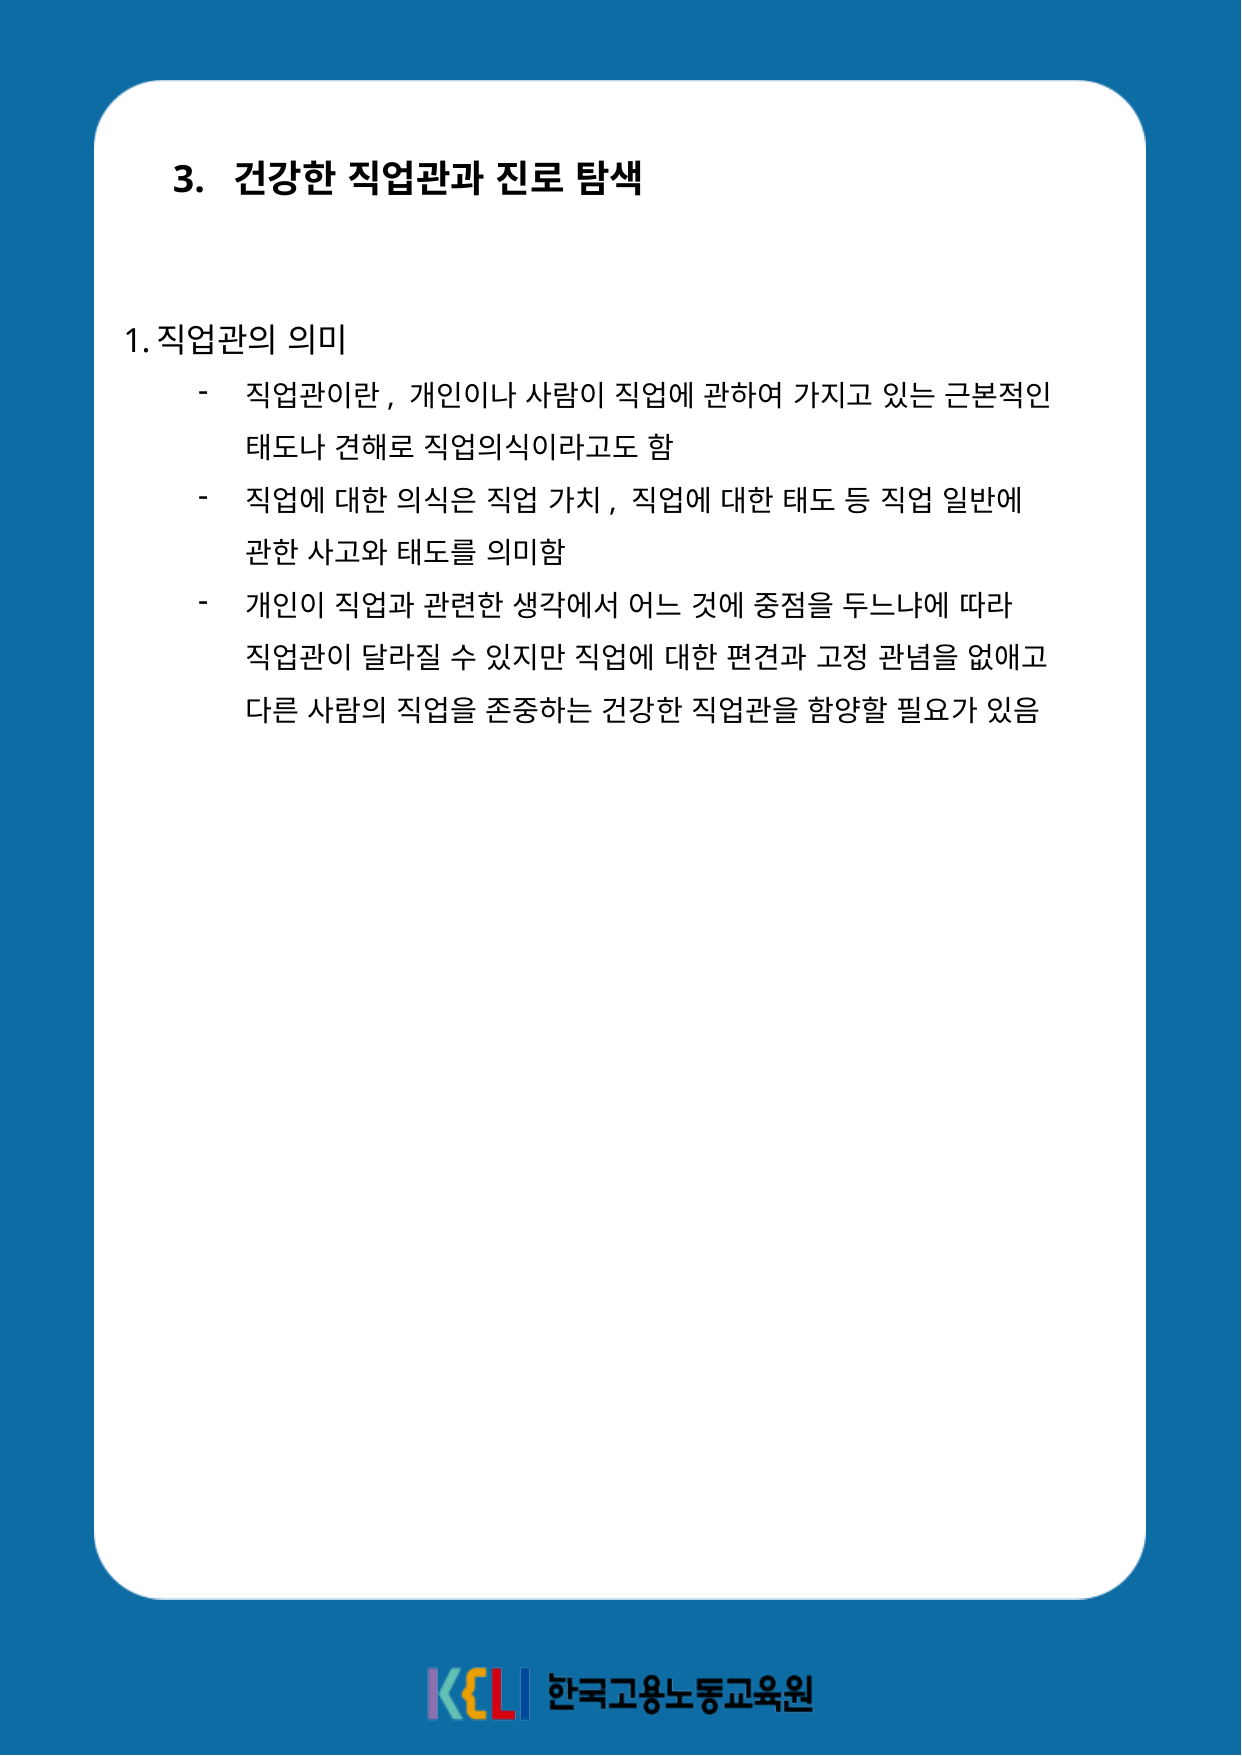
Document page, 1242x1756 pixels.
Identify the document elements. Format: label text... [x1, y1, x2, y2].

text_box 직업관의 의미 직업관이란, 개인이나 사람이 직업에 관하여 가지고 있는 근본적인 태도나 견해로 직업의식이라고도 함 직업에 대한 의식은 직업 가치, 직업에 대한 태도 등 직업 일반에 관한 사고와 태도를 의미함 개인이 직업과 관련한 생각에서 어느 것에 중점을 두느냐에 따라 직업관이 달라질 수 있지만 직업에 대한 편견과 고정 관념을 없애고 다른 사람의 직업을 존중하는 건강한 직업관을 함양할 필요가 있음 [95, 277, 1084, 727]
picture [0, 0, 1241, 1755]
text_box 3. 건강한 직업관과 진로 탐색 [170, 152, 1144, 200]
